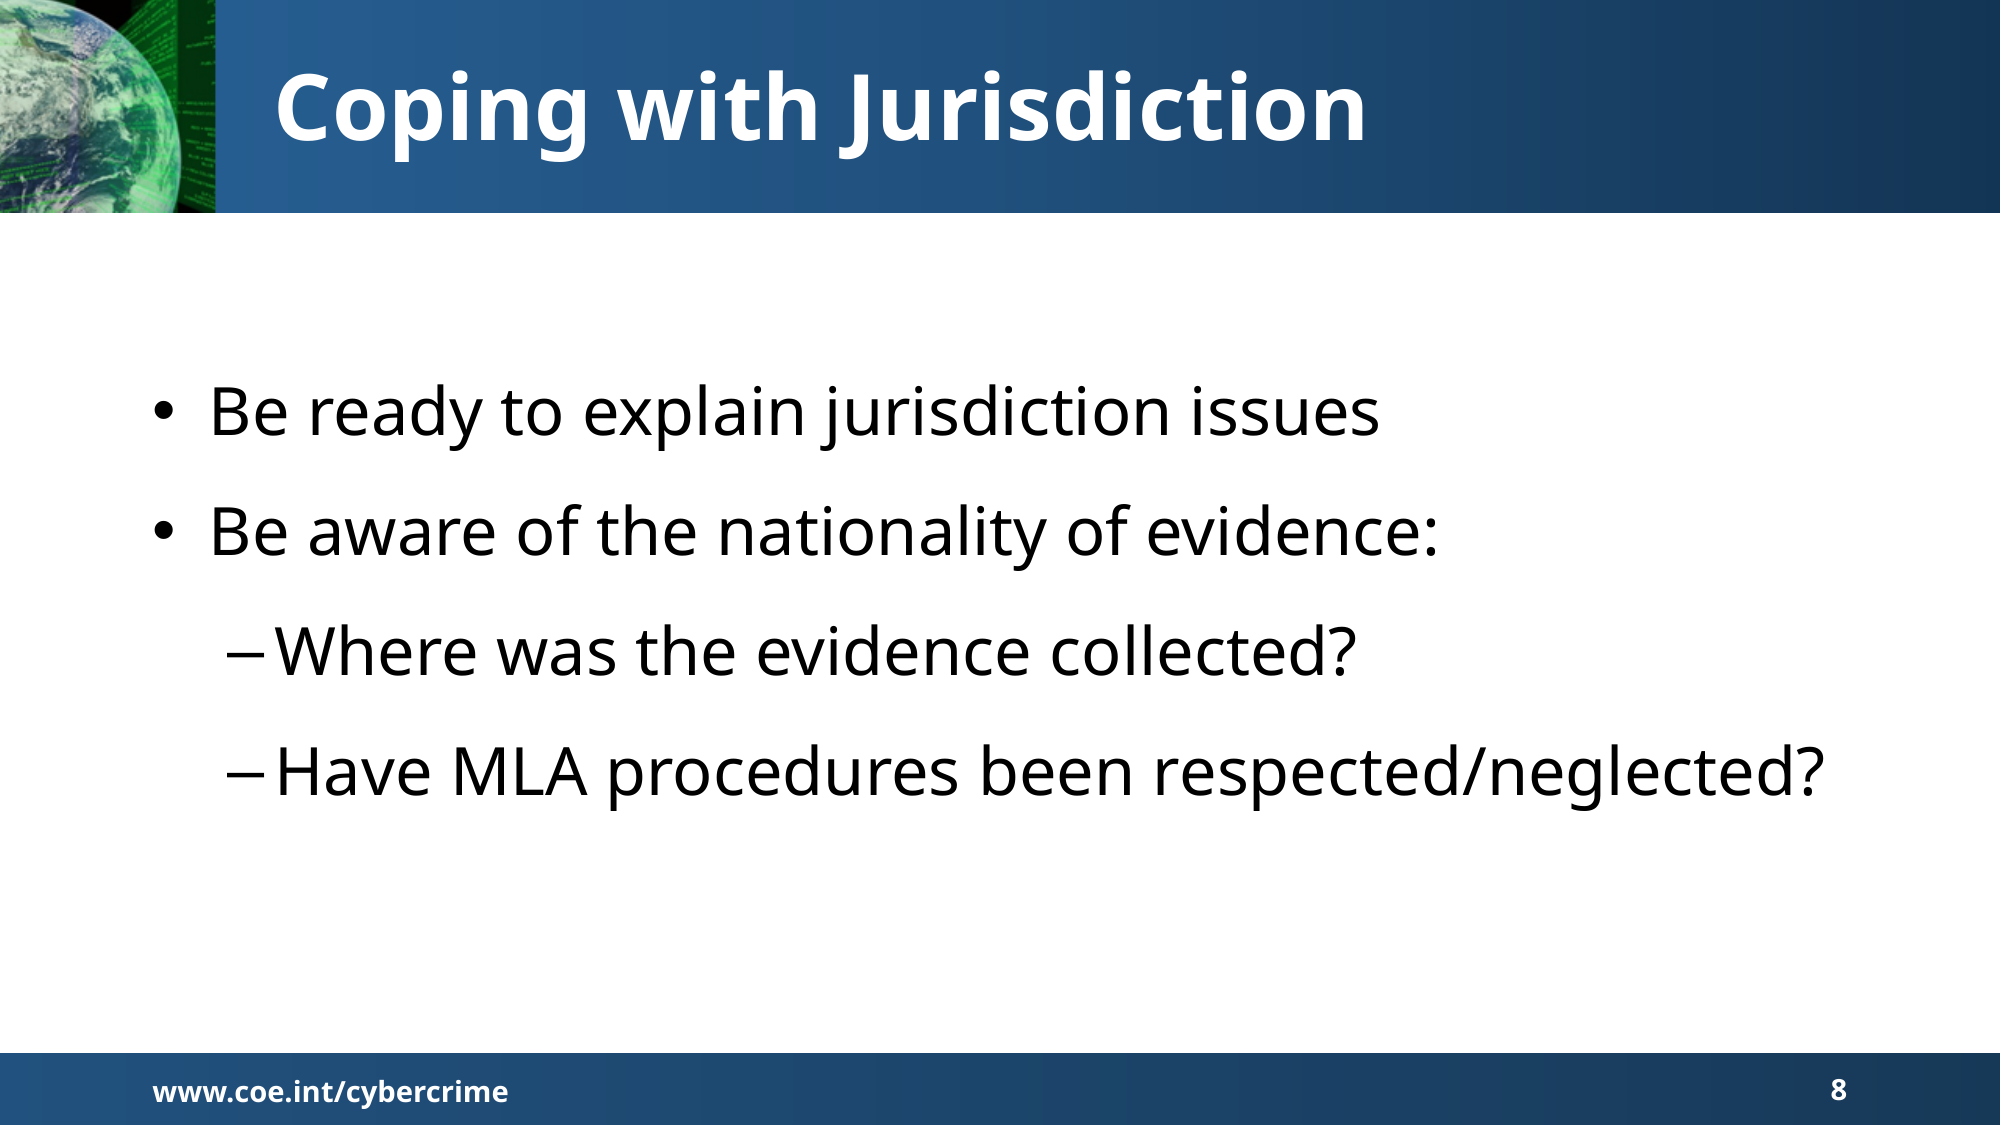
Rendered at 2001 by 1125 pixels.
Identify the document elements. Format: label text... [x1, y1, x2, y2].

slide_number 8 [1412, 1061, 1863, 1121]
slide_number www.coe.int/cybercrime [137, 1061, 588, 1121]
picture [0, 0, 2000, 213]
title Coping with Jurisdiction [258, 39, 1976, 183]
list Be ready to explain jurisdiction issues Be aware of the nationality of evidence: Where was the evidence collected? Have MLA procedures been respected/neglected? [137, 234, 1976, 1034]
